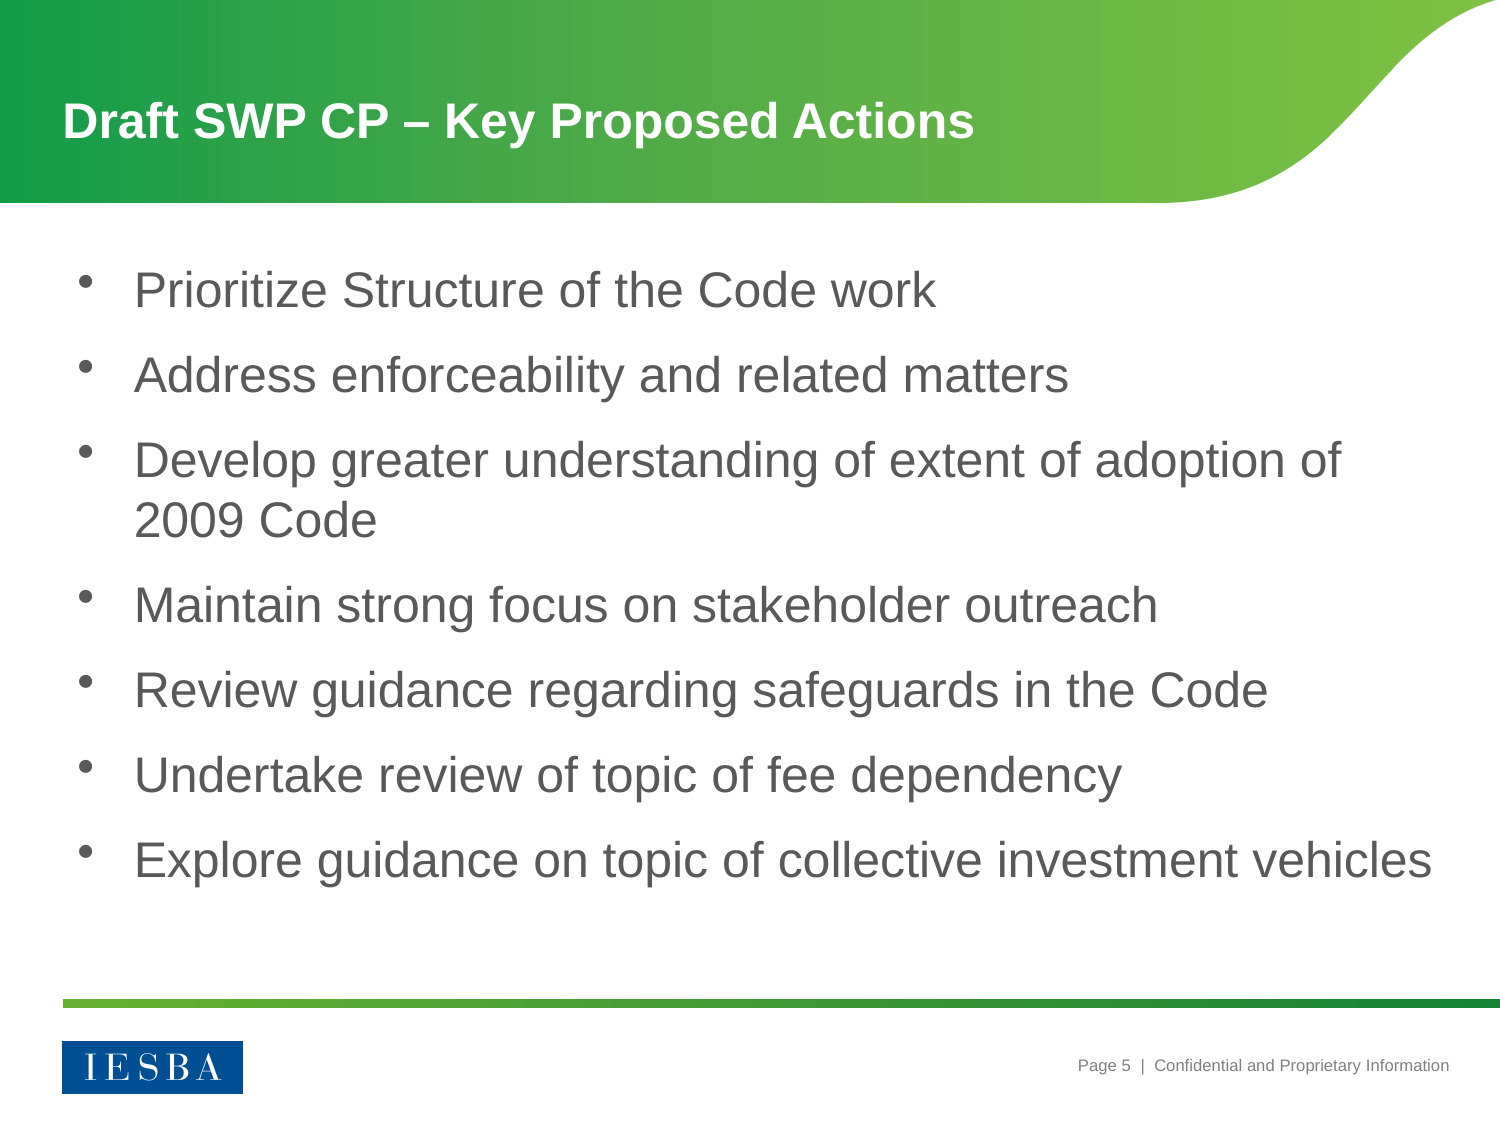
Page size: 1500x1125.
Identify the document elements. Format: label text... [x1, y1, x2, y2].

picture [0, 0, 1497, 203]
picture [62, 1041, 243, 1094]
title Draft SWP CP – Key Proposed Actions [62, 75, 1300, 163]
list Prioritize Structure of the Code work Address enforceability and related matters Develop greater understanding of extent of adoption of 2009 Code Maintain strong focus on stakeholder outreach Review guidance regarding safeguards in the Code Undertake review of topic of fee dependency Explore guidance on topic of collective investment vehicles [62, 249, 1463, 1000]
